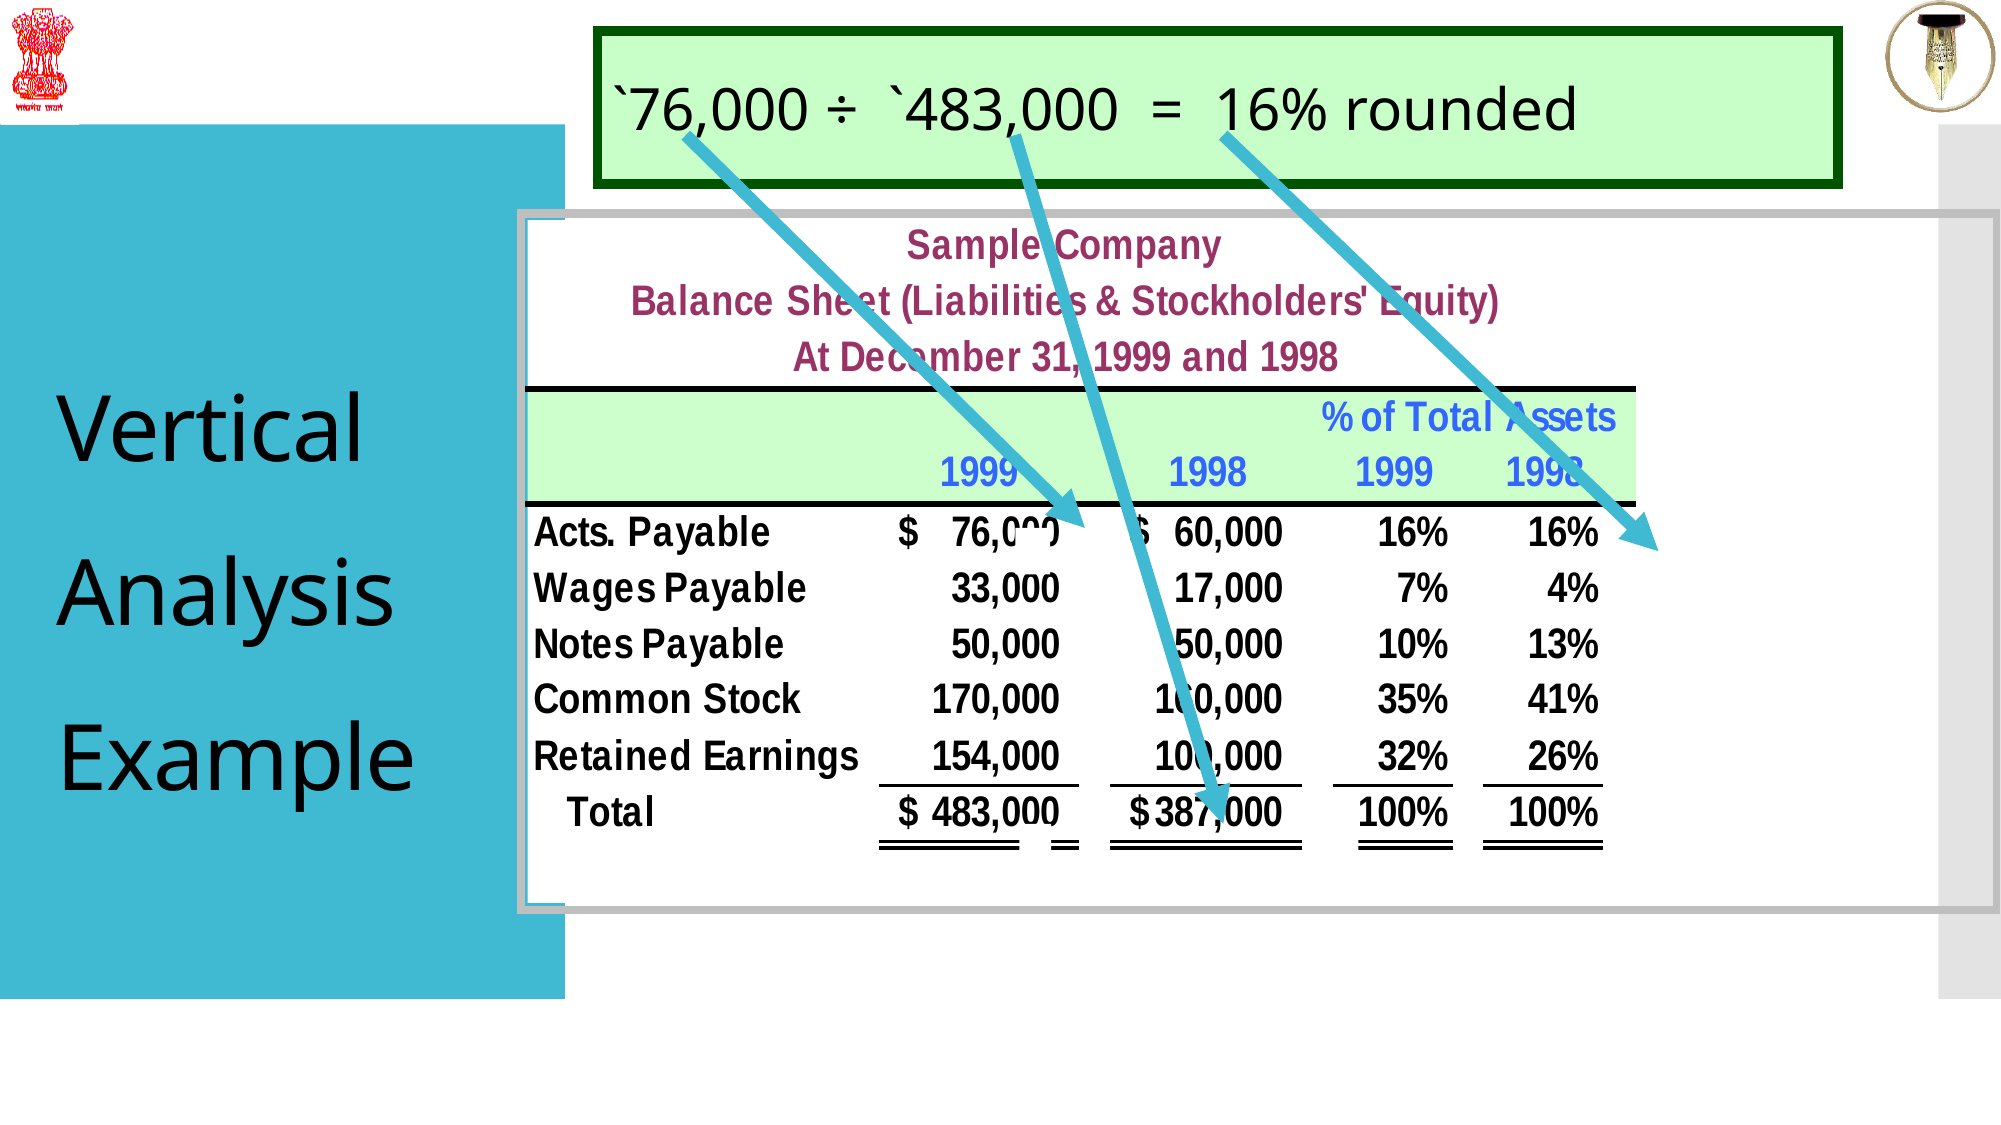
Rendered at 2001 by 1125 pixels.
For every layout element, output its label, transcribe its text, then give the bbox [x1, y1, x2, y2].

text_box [1014, 134, 1224, 825]
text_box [0, 0, 79, 125]
text_box `76,000 ÷ `483,000 = 16% rounded [597, 31, 1838, 185]
picture [1884, 0, 1996, 113]
title Vertical Analysis Example [41, 184, 525, 940]
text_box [1222, 134, 1659, 552]
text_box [524, 217, 1994, 906]
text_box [685, 134, 1014, 529]
